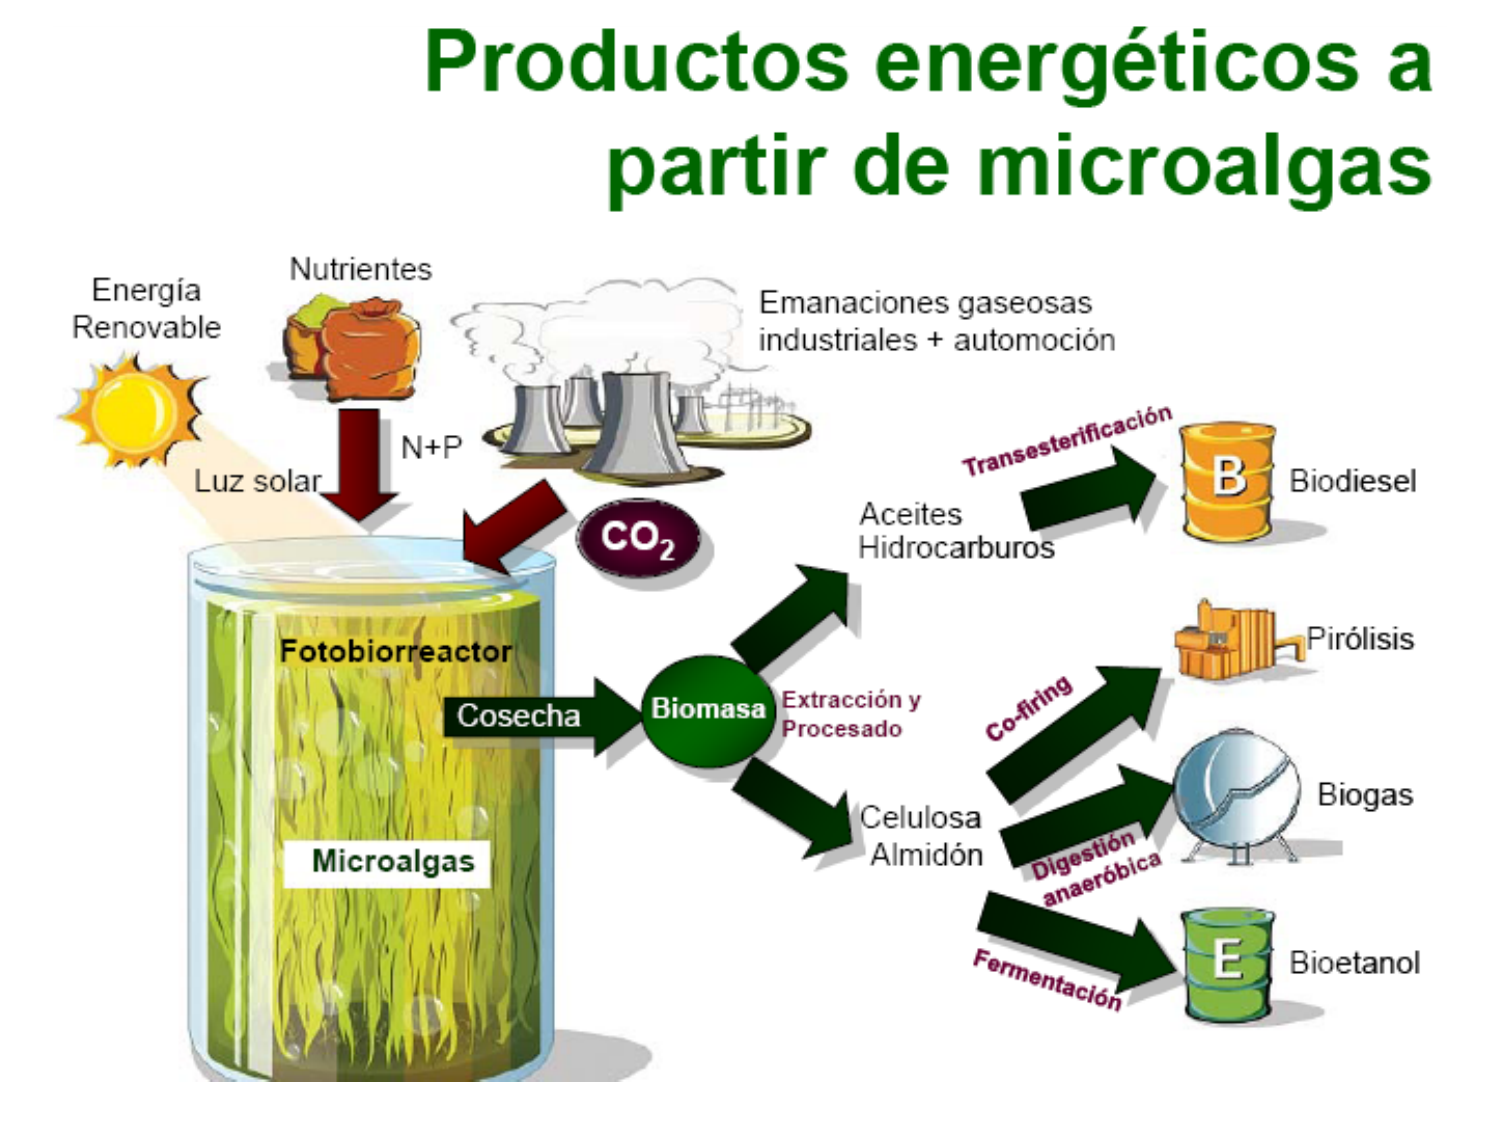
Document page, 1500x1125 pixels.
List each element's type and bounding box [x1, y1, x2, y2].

text_box [52, 25, 1448, 1082]
